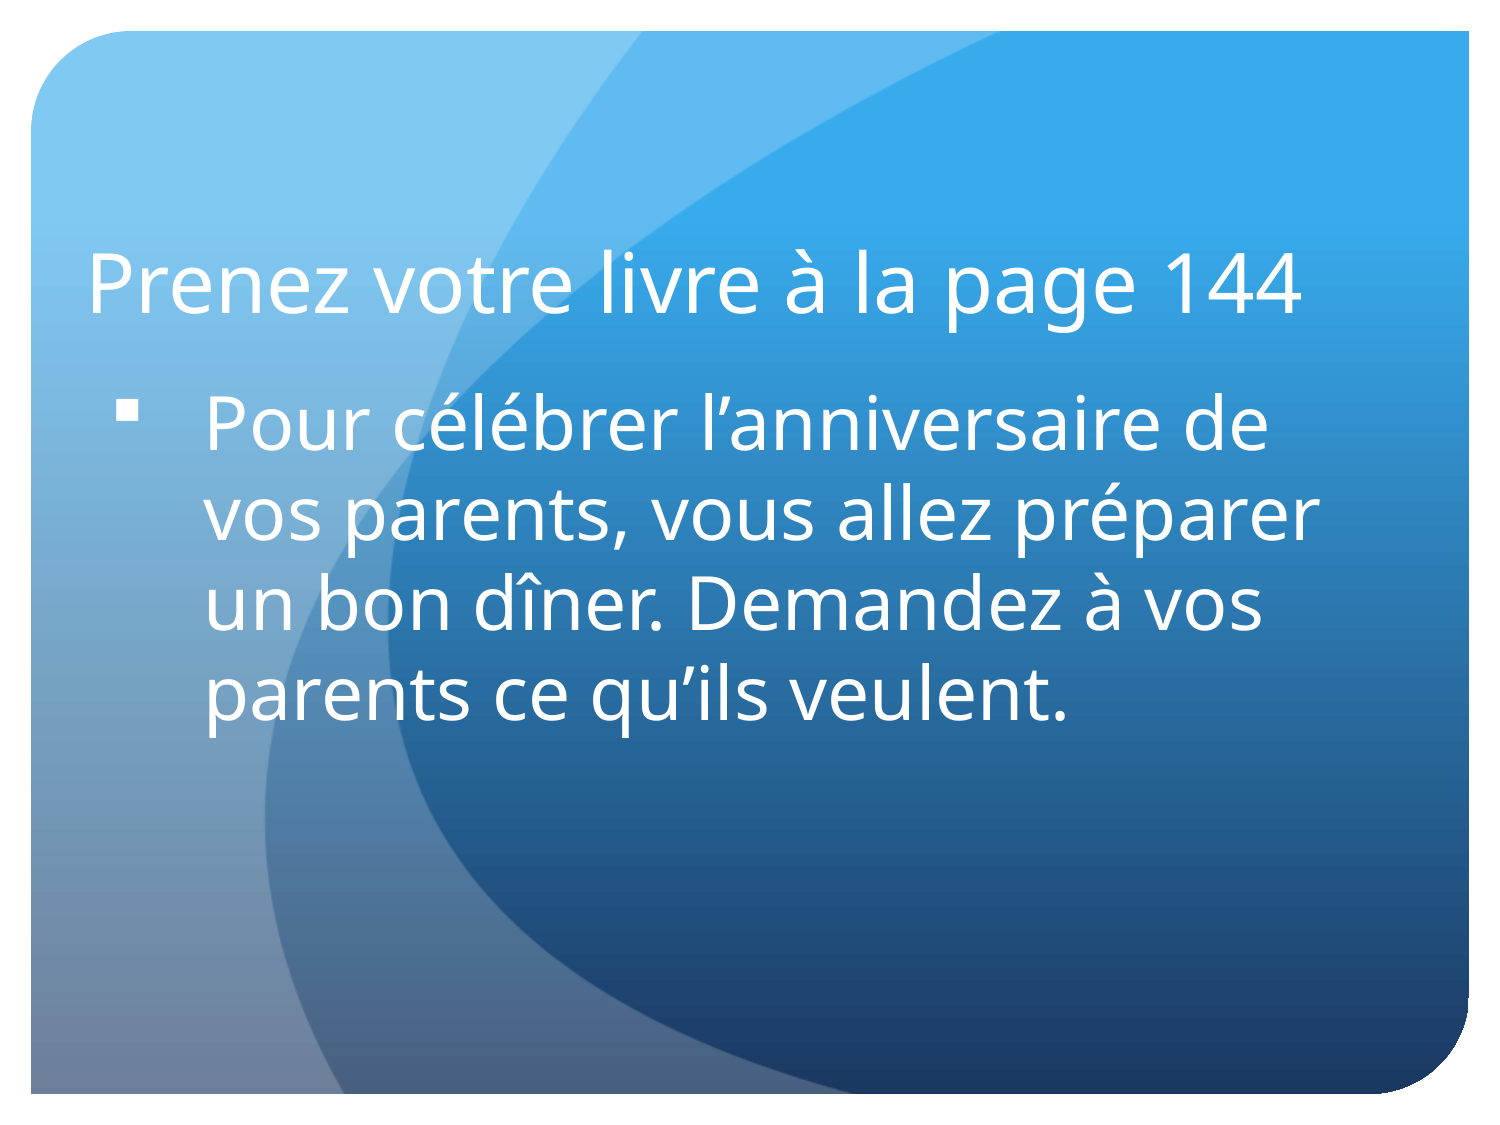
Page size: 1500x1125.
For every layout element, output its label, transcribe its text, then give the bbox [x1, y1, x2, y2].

picture [25, 30, 1474, 1095]
title Prenez votre livre à la page 144 [70, 36, 1439, 338]
subtitle Pour célébrer l’anniversaire de vos parents, vous allez préparer un bon dîner. Demandez à vos parents ce qu’ils veulent. [94, 367, 1372, 1034]
